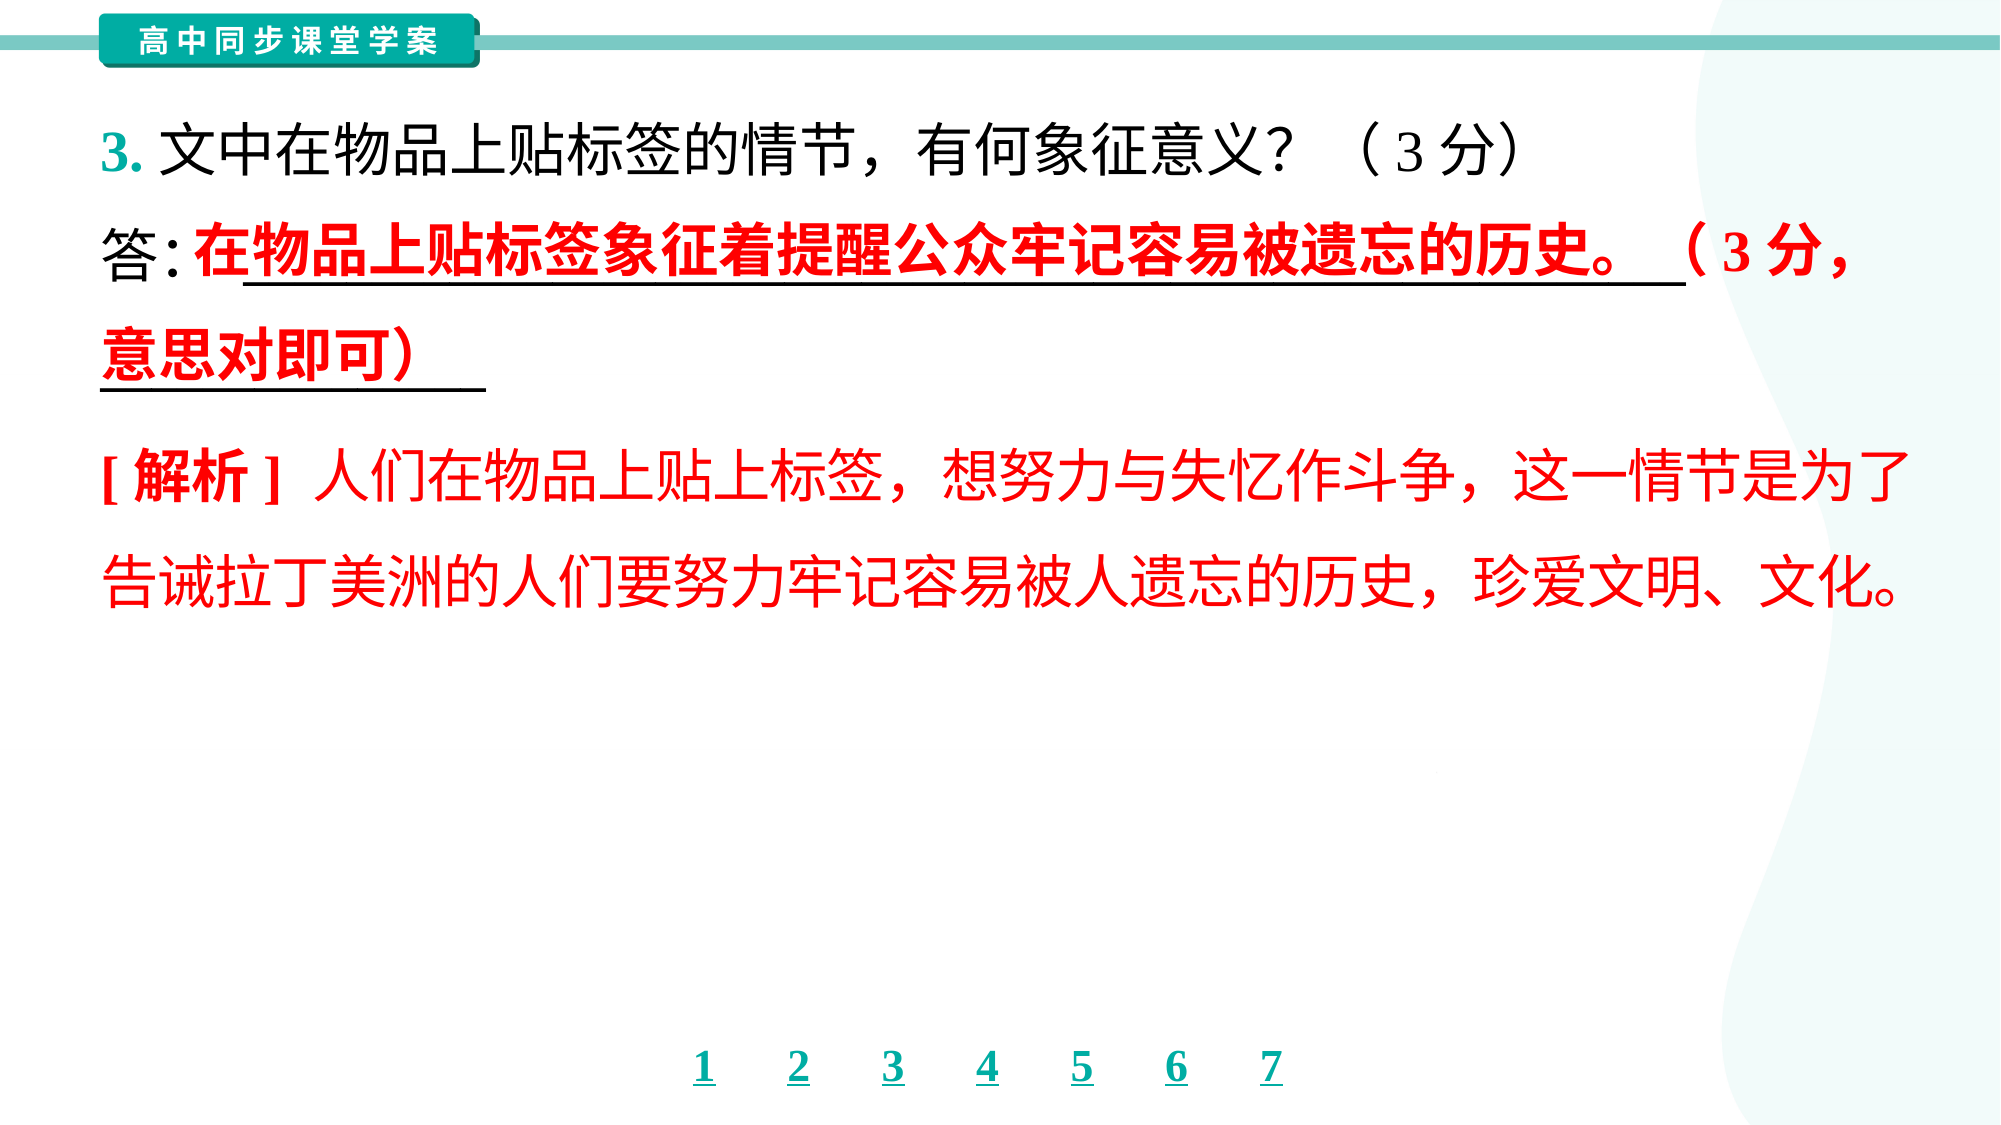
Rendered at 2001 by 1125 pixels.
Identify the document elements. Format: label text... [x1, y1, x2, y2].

picture [0, 0, 2000, 1125]
text_box 在物品上贴标签象征着提醒公众牢记容易被遗忘的历史。（3分，意思对即可） [100, 177, 1899, 388]
text_box 3.文中在物品上贴标签的情节，有何象征意义？（3分） 答： ________________________________________________________ _______________ [100, 388, 1899, 396]
text_box [解析] 人们在物品上贴上标签，想努力与失忆作斗争，这一情节是为了 告诫拉丁美洲的人们要努力牢记容易被人遗忘的历史，珍爱文明、文化。 [100, 402, 1899, 616]
text_box 3.文中在物品上贴标签的情节，有何象征意义？（3分） 答： ________________________________________________________ _______________ [100, 76, 1899, 177]
